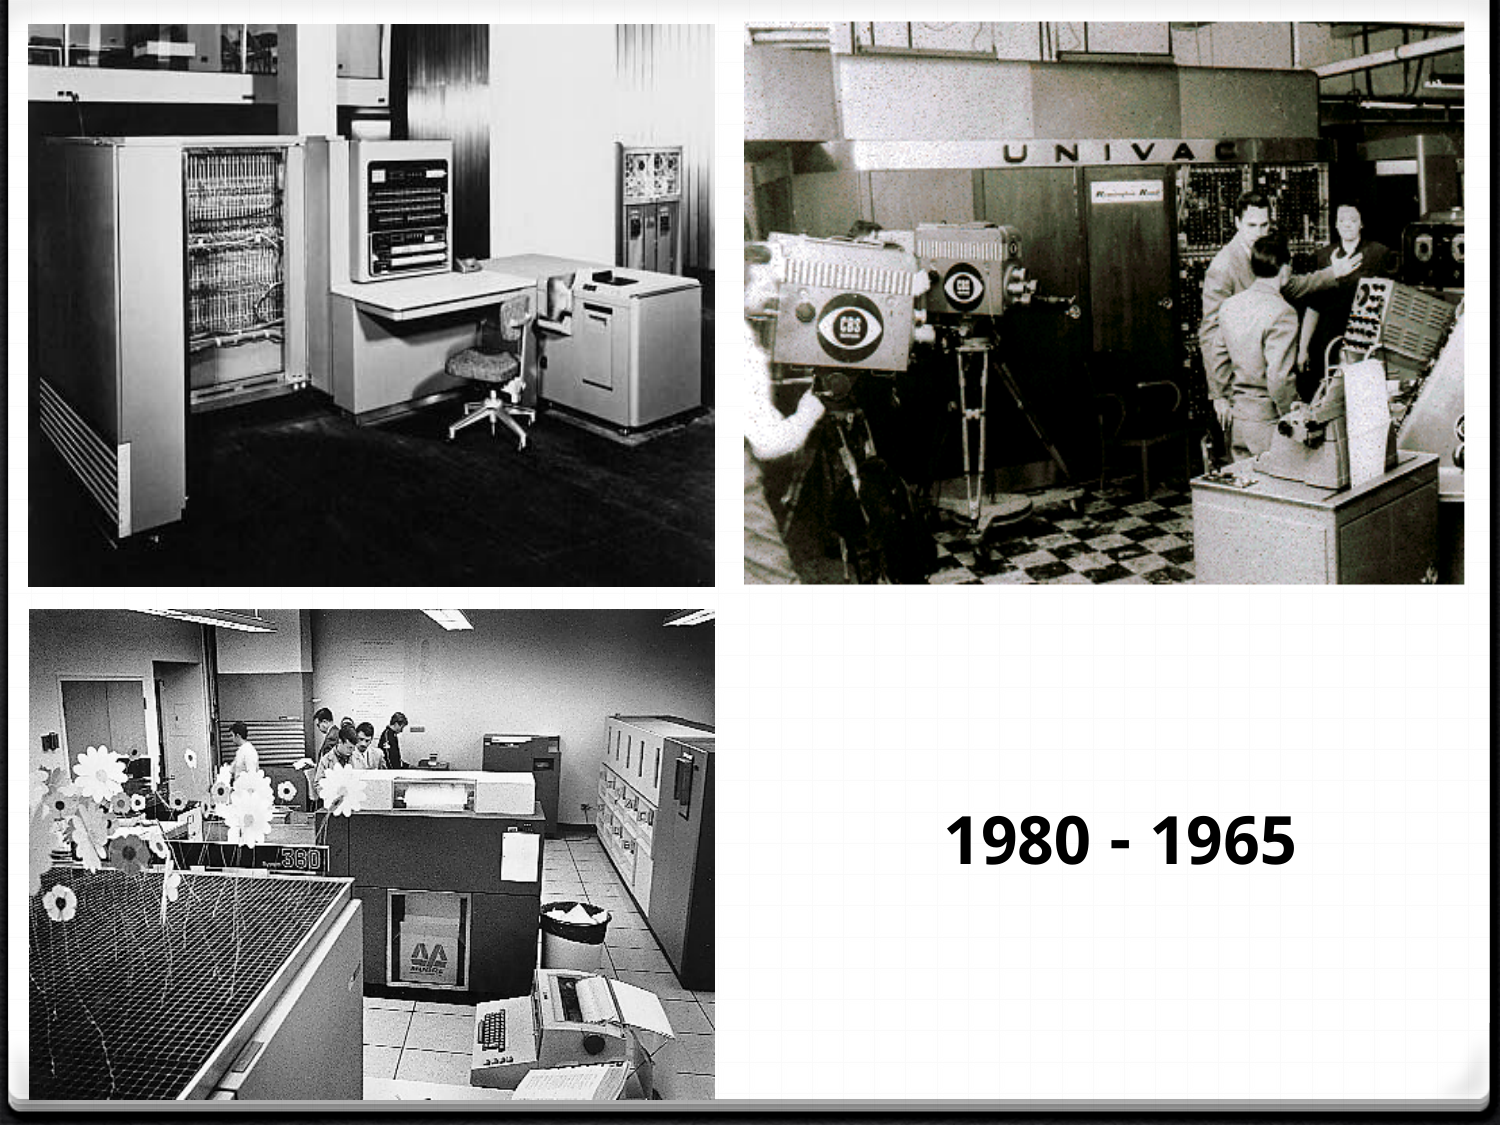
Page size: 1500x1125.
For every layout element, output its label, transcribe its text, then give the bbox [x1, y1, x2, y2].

picture [0, 0, 1500, 1125]
text_box 1965 - 1980 [862, 790, 1347, 886]
